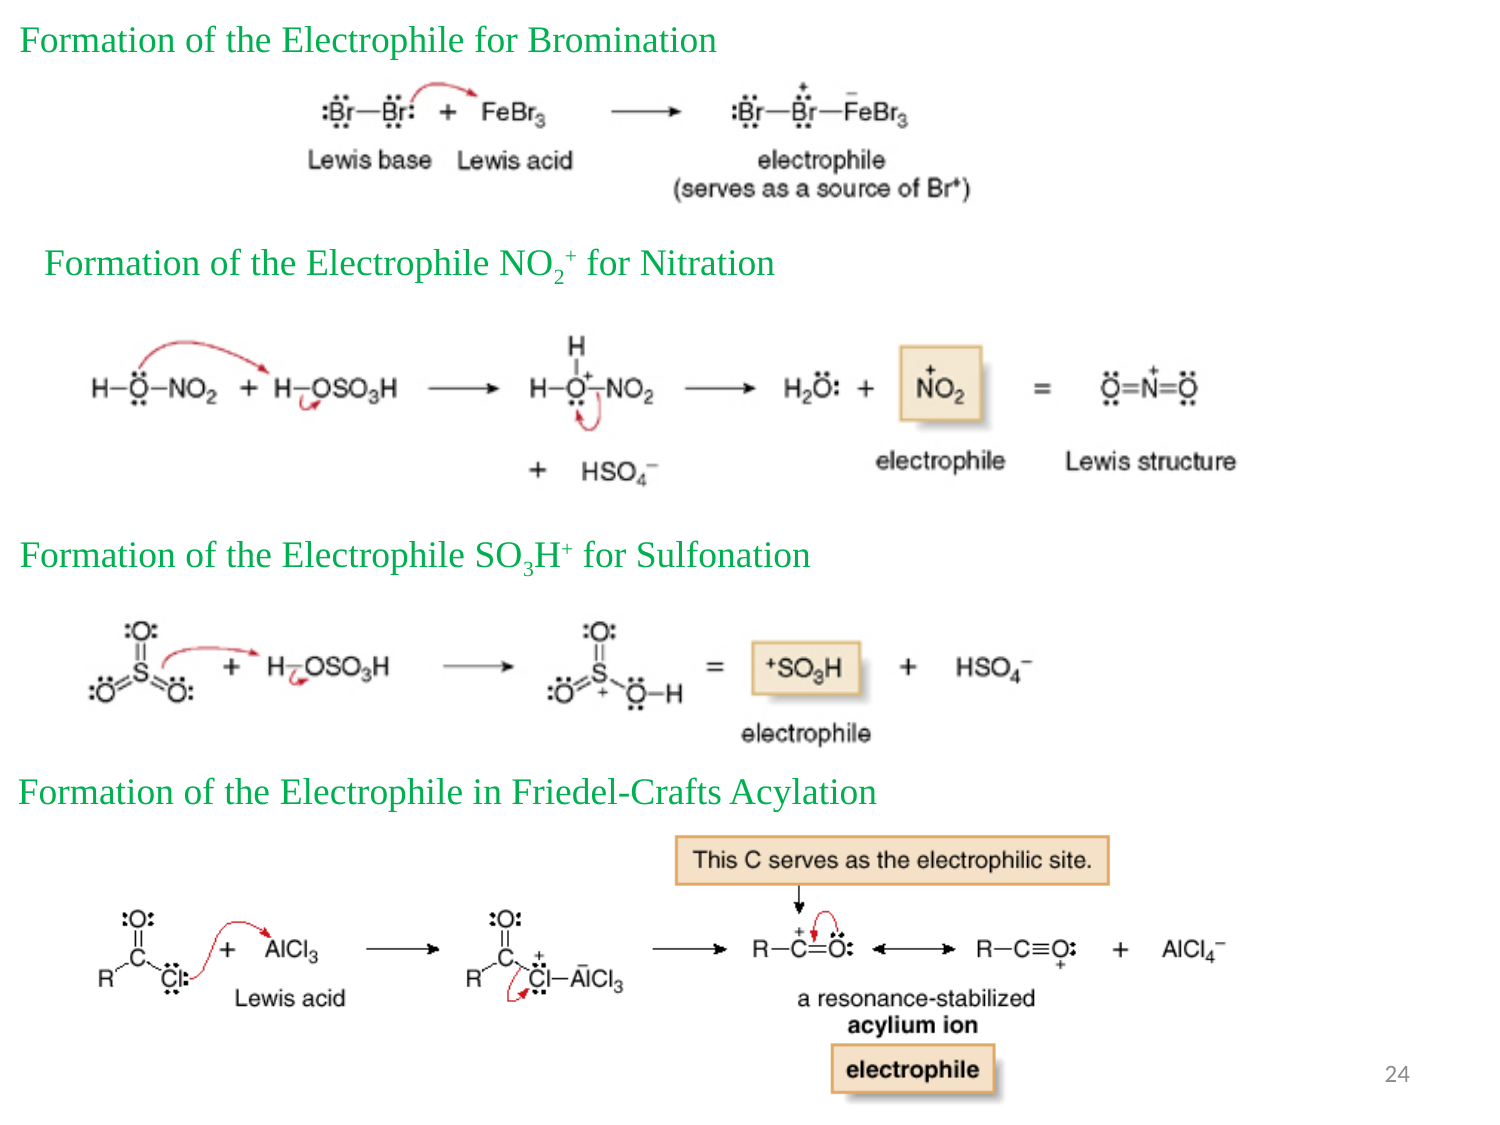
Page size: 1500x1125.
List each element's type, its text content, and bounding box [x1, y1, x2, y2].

picture [83, 612, 1048, 755]
text_box Formation of the Electrophile NO2+ for Nitration [29, 230, 791, 297]
text_box Formation of the Electrophile for Bromination [4, 7, 734, 68]
picture [83, 324, 1249, 502]
text_box Formation of the Electrophile in Friedel-Crafts Acylation [3, 760, 894, 820]
slide_number 24 [1243, 1042, 1425, 1103]
text_box Formation of the Electrophile SO3H+ for Sulfonation [4, 522, 827, 589]
picture [269, 75, 985, 230]
picture [83, 814, 1240, 1117]
